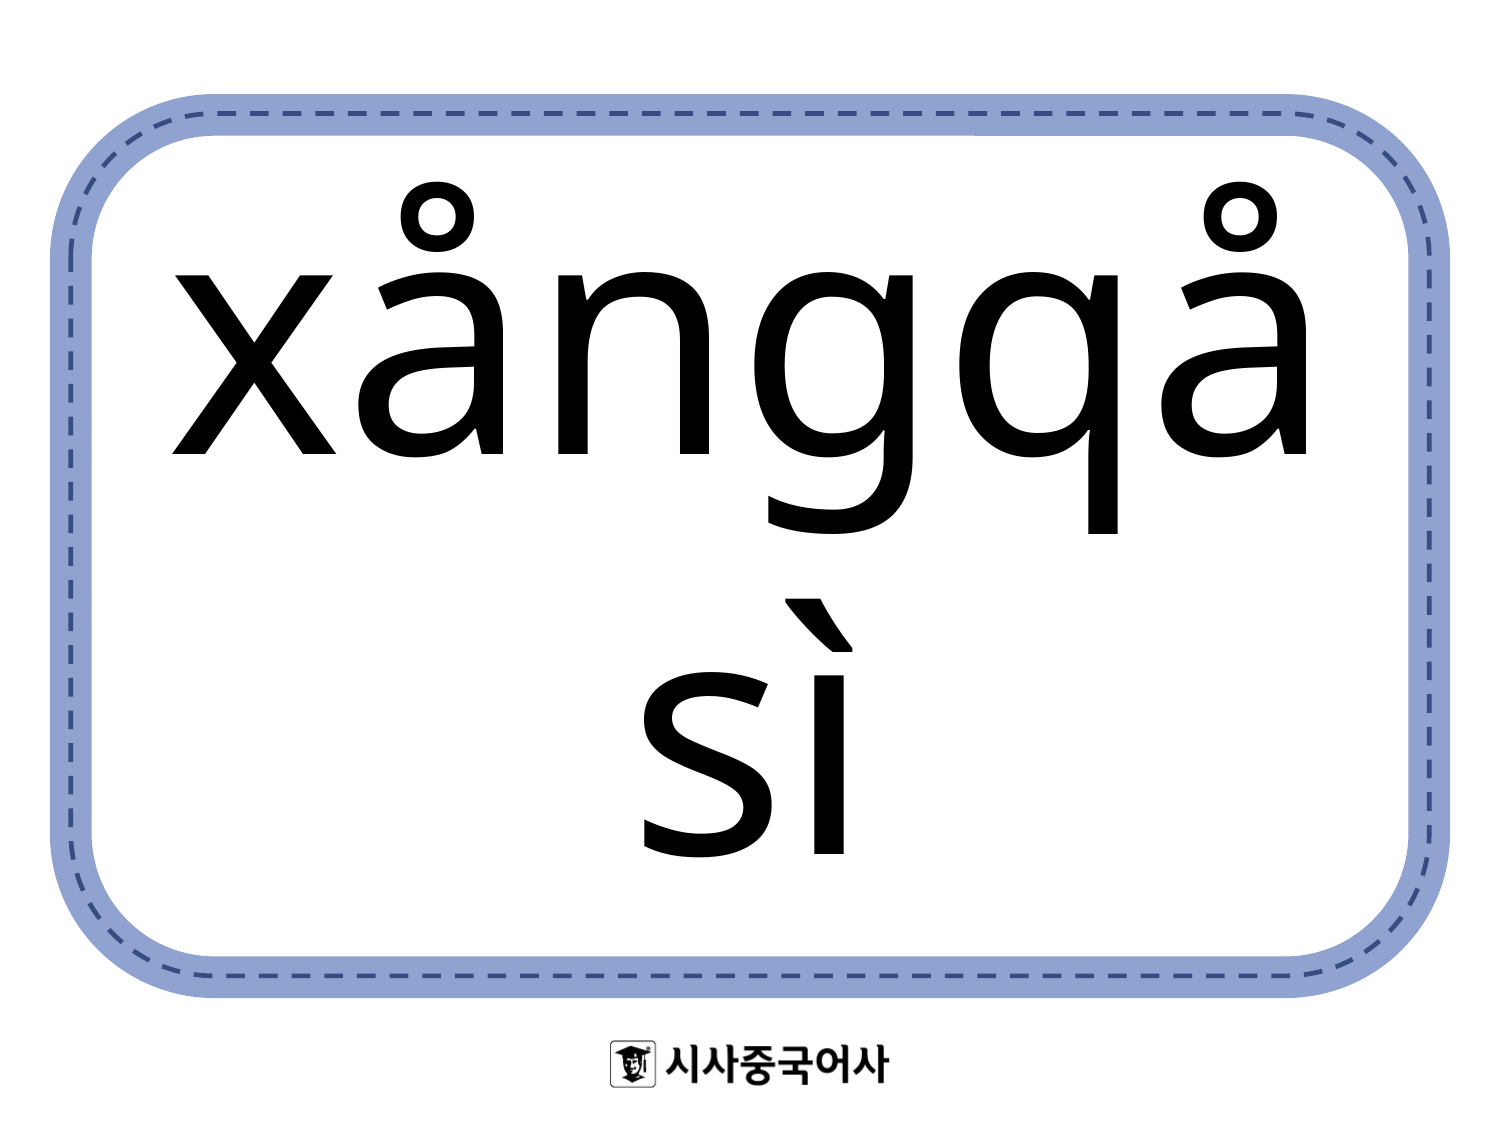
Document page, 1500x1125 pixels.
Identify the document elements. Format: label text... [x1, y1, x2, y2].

picture [602, 1034, 898, 1094]
text_box xångqåsì [145, 189, 1354, 853]
